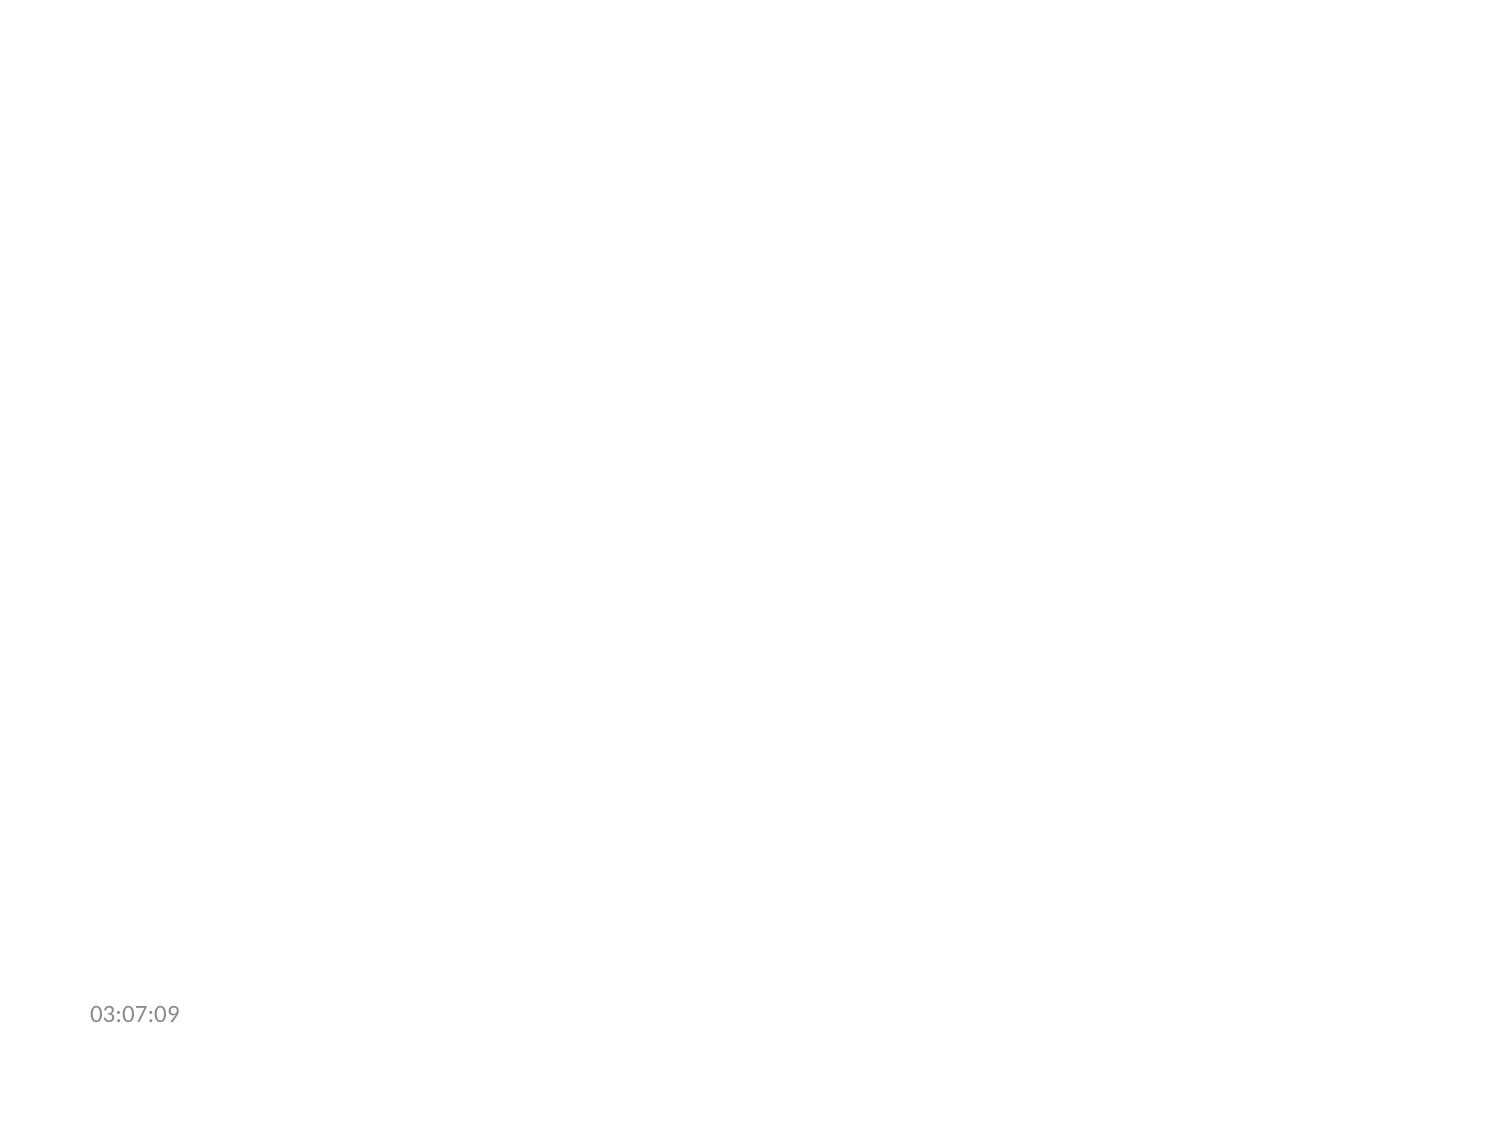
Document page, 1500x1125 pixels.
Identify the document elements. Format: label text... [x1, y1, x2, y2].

text_box 15:35:09 [75, 982, 425, 1043]
